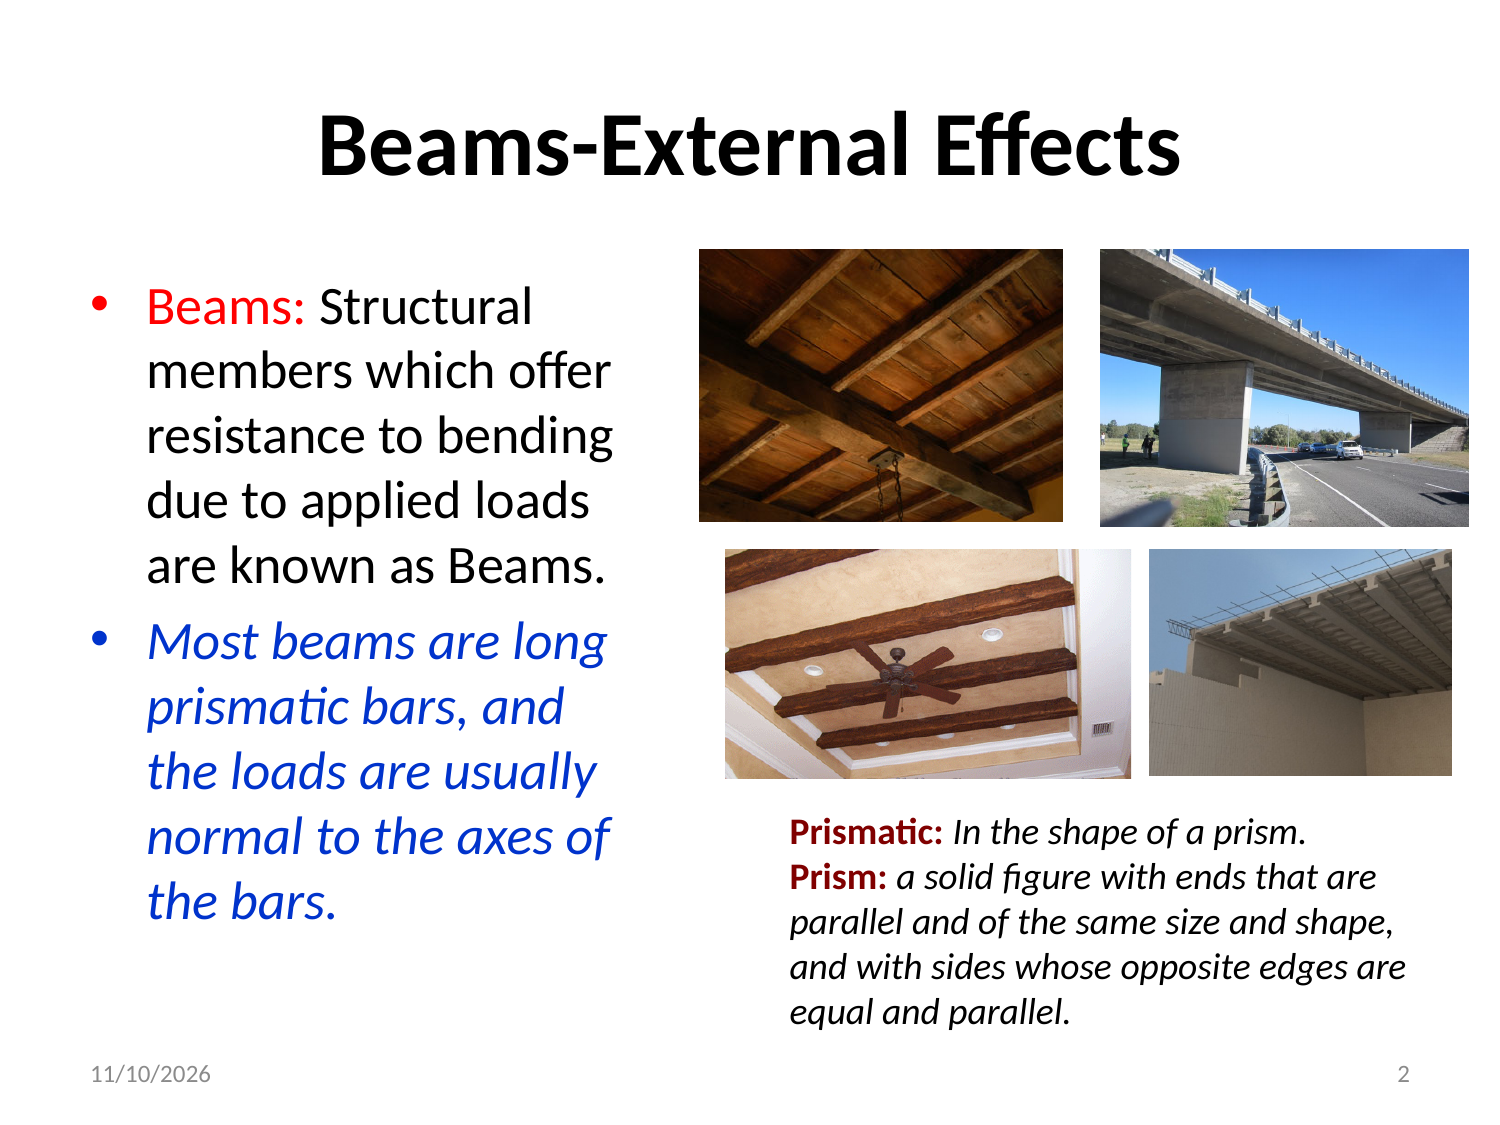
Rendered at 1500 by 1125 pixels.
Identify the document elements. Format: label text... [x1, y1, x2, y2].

picture [1149, 549, 1452, 777]
slide_number 2 [1074, 1042, 1425, 1103]
text_box Prismatic: In the shape of a prism. Prism: a solid figure with ends that are parallel and of the same size and shape, and with sides whose opposite edges are equal and parallel. [774, 799, 1450, 1040]
picture [1099, 249, 1469, 527]
title Beams-External Effects [75, 45, 1425, 233]
picture [724, 549, 1132, 779]
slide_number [75, 1042, 425, 1103]
list Beams: Structural members which offer resistance to bending due to applied loads are known as Beams. Most beams are long prismatic bars, and the loads are usually normal to the axes of the bars. [75, 262, 638, 1005]
picture [699, 249, 1063, 523]
